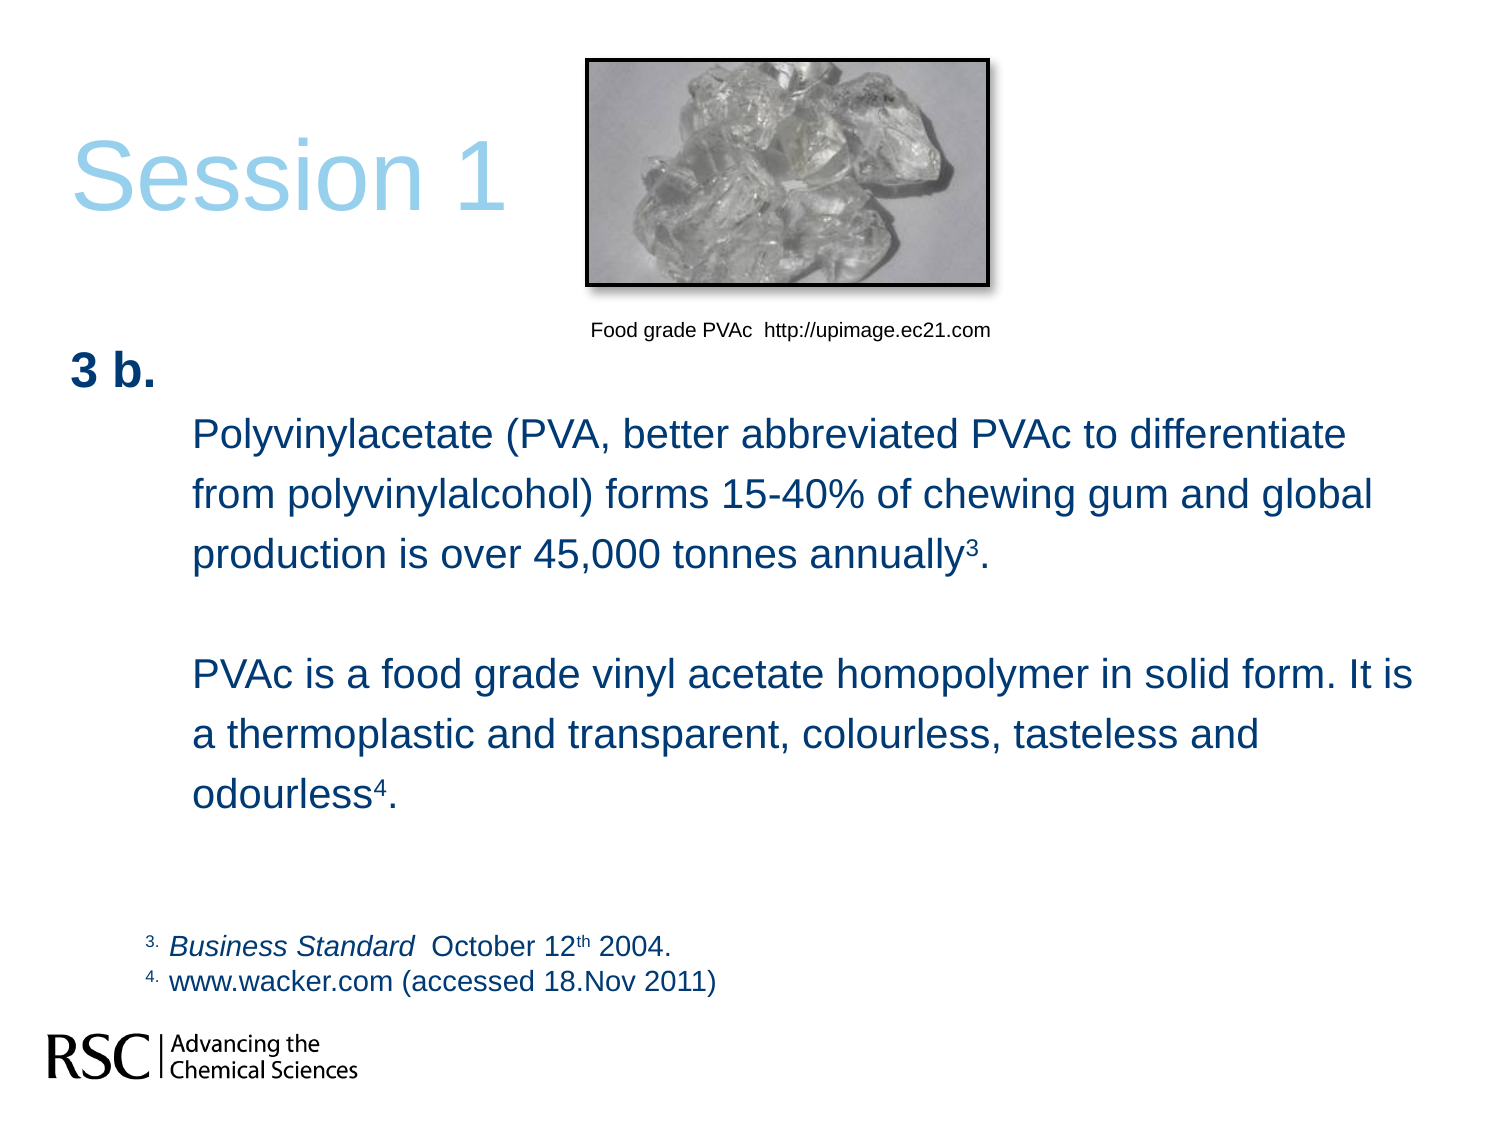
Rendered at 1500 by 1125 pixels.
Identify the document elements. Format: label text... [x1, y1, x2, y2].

picture [588, 61, 987, 283]
title Session 1 [55, 49, 1438, 238]
subtitle 3 b. Polyvinylacetate (PVA, better abbreviated PVAc to differentiate from polyvinylalcohol) forms 15-40% of chewing gum and global production is over 45,000 tonnes annually3. PVAc is a food grade vinyl acetate homopolymer in solid form. It is a thermoplastic and transparent, colourless, tasteless and odourless4. 3. Business Standard October 12th 2004. 4. www.wacker.com (accessed 18.Nov 2011) [55, 329, 1438, 990]
text_box Food grade PVAc http://upimage.ec21.com [575, 309, 1129, 349]
